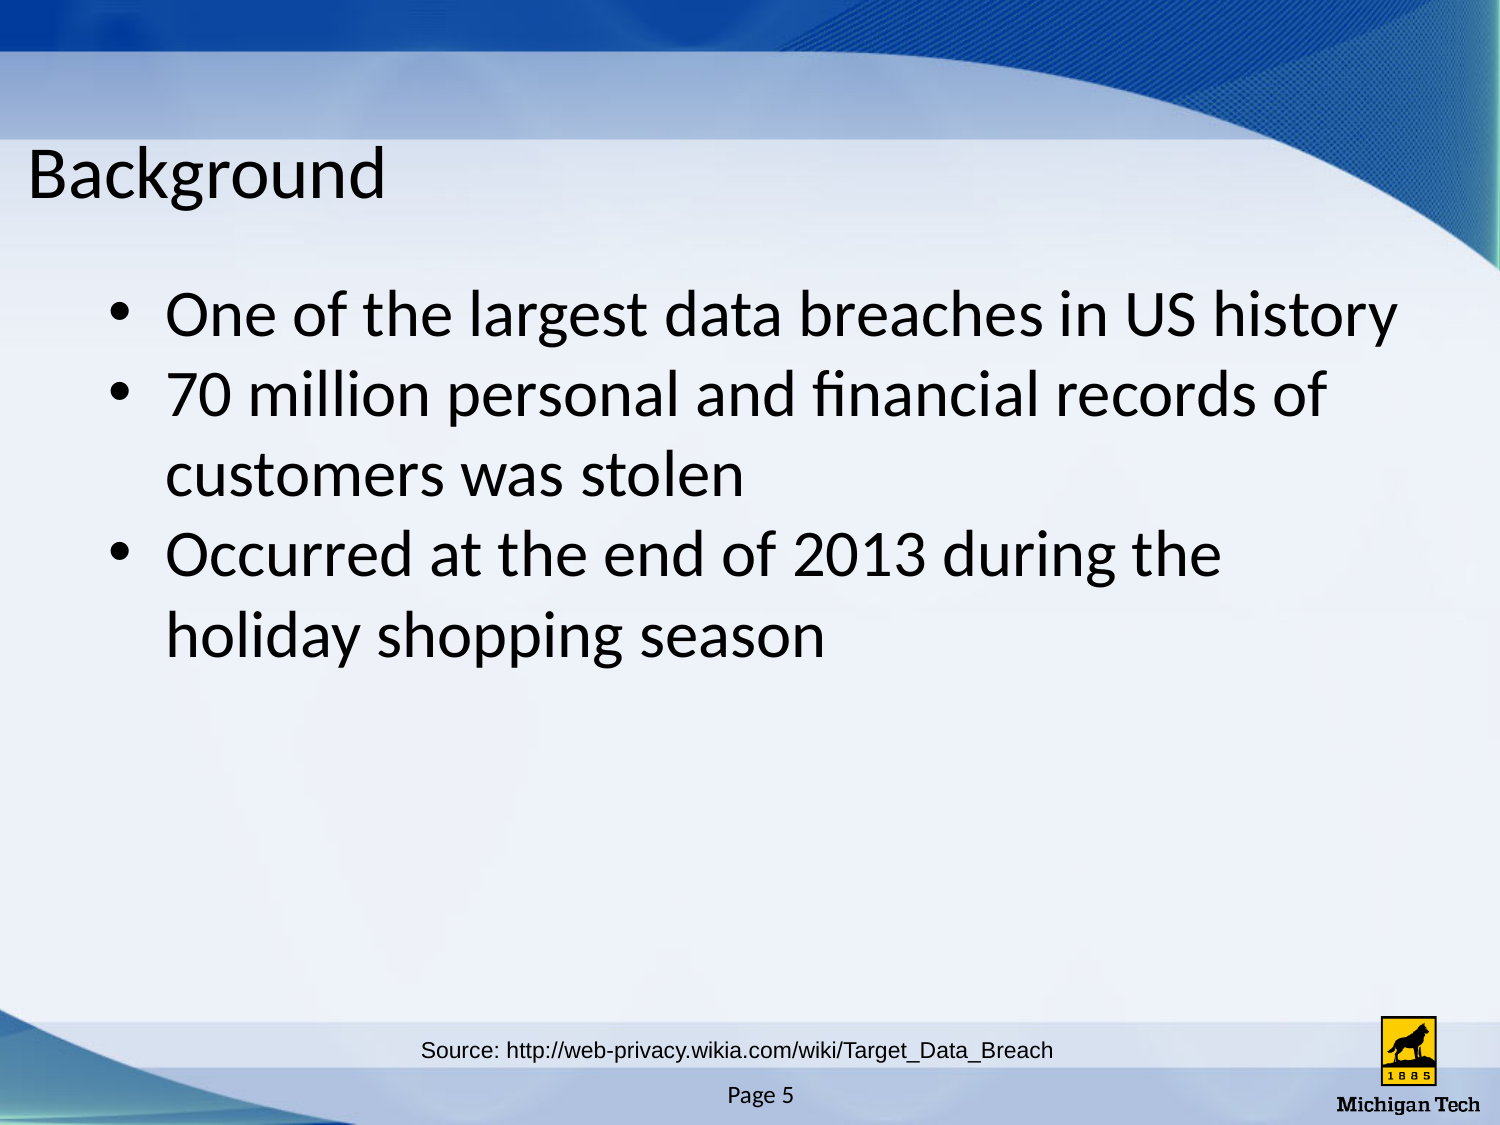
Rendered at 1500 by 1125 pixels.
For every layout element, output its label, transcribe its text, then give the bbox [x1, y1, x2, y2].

list One of the largest data breaches in US history 70 million personal and financial records of customers was stolen Occurred at the end of 2013 during the holiday shopping season [75, 262, 1425, 1063]
text_box Source: http://web-privacy.wikia.com/wiki/Target_Data_Breach [406, 1028, 1070, 1071]
title Background [12, 75, 1263, 263]
picture [0, 0, 1500, 1125]
